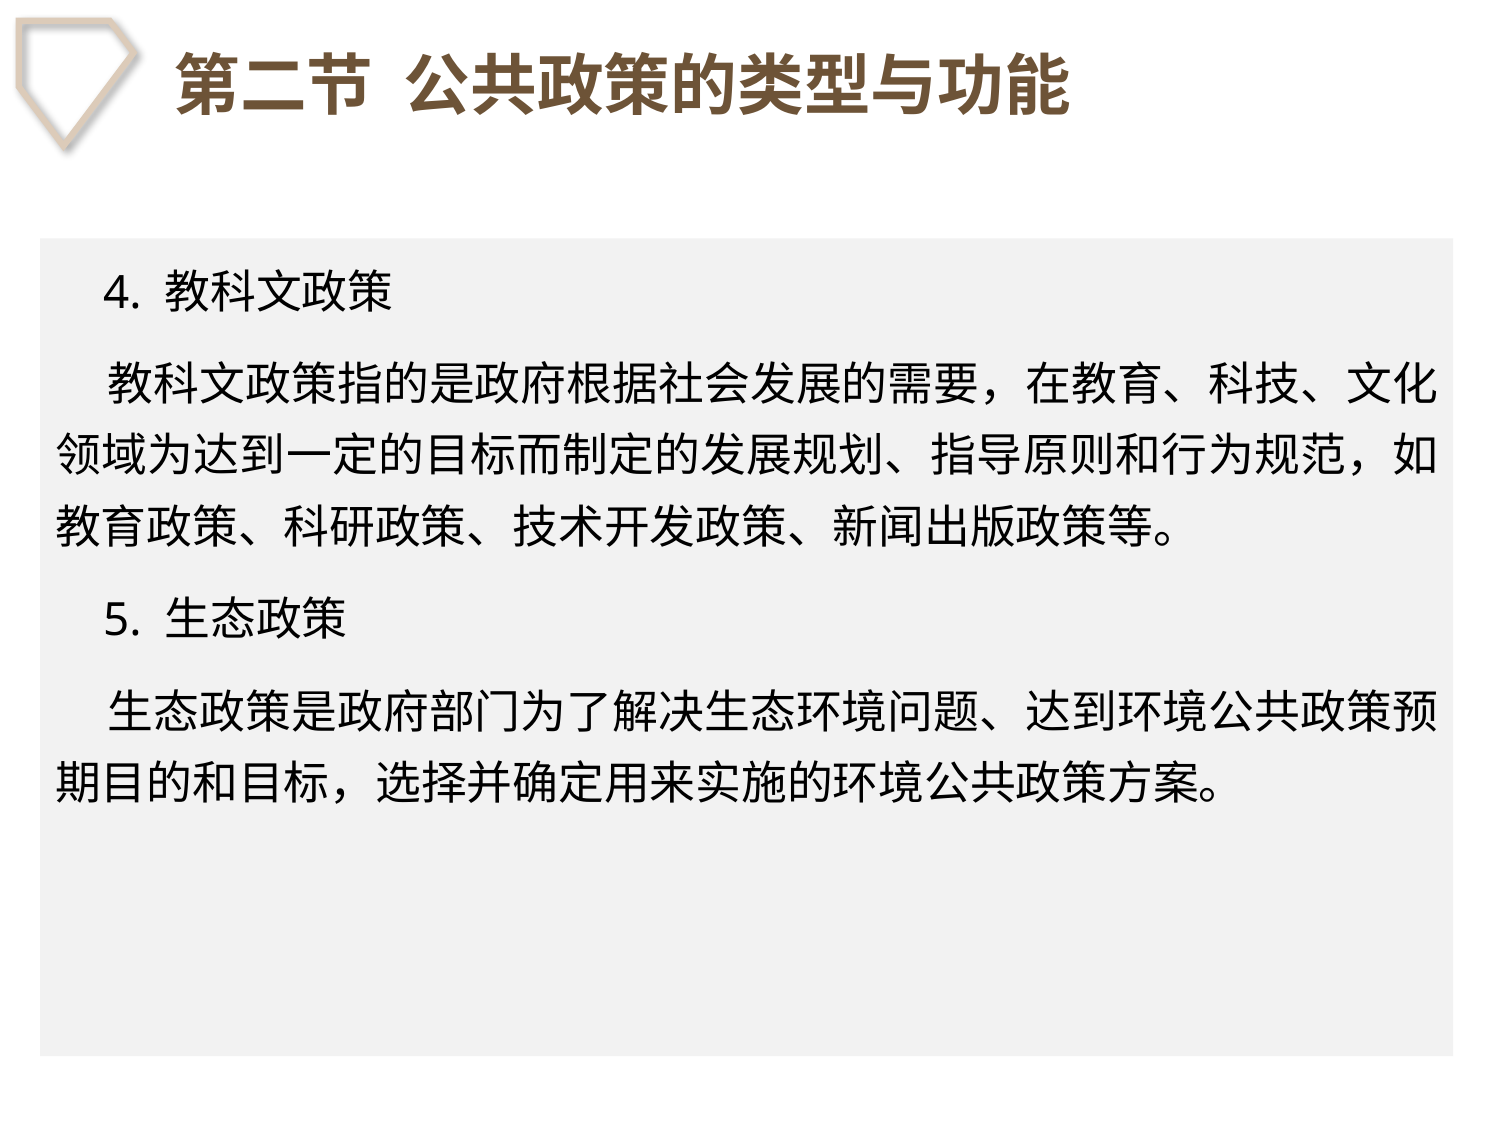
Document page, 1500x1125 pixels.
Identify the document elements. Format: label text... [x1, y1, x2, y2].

list 4. 教科文政策 教科文政策指的是政府根据社会发展的需要，在教育、科技、文化领域为达到一定的目标而制定的发展规划、指导原则和行为规范，如教育政策、科研政策、技术开发政策、新闻出版政策等。 5. 生态政策 生态政策是政府部门为了解决生态环境问题、达到环境公共政策预期目的和目标，选择并确定用来实施的环境公共政策方案。 [40, 238, 1454, 1057]
title 第二节 公共政策的类型与功能 [158, 18, 1456, 159]
